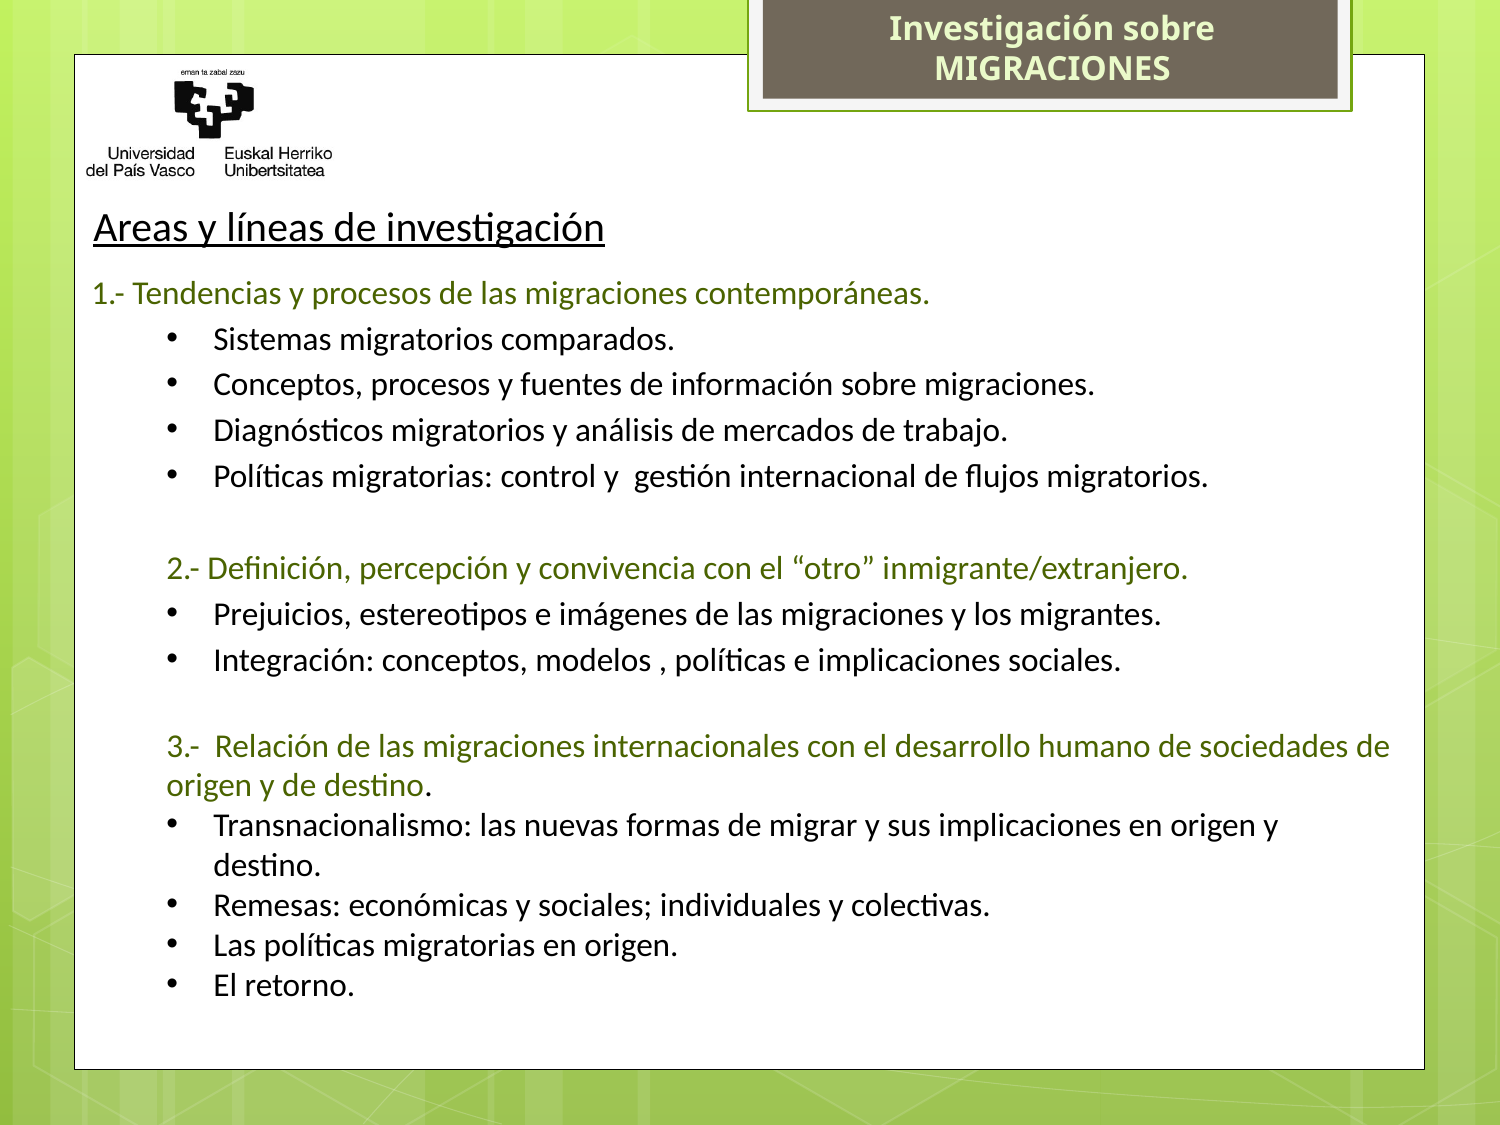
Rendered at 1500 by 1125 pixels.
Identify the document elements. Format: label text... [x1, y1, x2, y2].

text_box Investigación sobre MIGRACIONES [786, 0, 1319, 95]
text_box 1.- Tendencias y procesos de las migraciones contemporáneas. Sistemas migratorios comparados. Conceptos, procesos y fuentes de información sobre migraciones. Diagnósticos migratorios y análisis de mercados de trabajo. Políticas migratorias: control y gestión internacional de flujos migratorios. 2.- Definición, percepción y convivencia con el “otro” inmigrante/extranjero. Prejuicios, estereotipos e imágenes de las migraciones y los migrantes. Integración: conceptos, modelos , políticas e implicaciones sociales. 3.- Relación de las migraciones internacionales con el desarrollo humano de sociedades de origen y de destino. Transnacionalismo: las nuevas formas de migrar y sus implicaciones en origen y destino. Remesas: económicas y sociales; individuales y colectivas. Las políticas migratorias en origen. El retorno. [76, 257, 1411, 1011]
picture [76, 59, 345, 185]
text_box Areas y líneas de investigación [78, 191, 916, 257]
